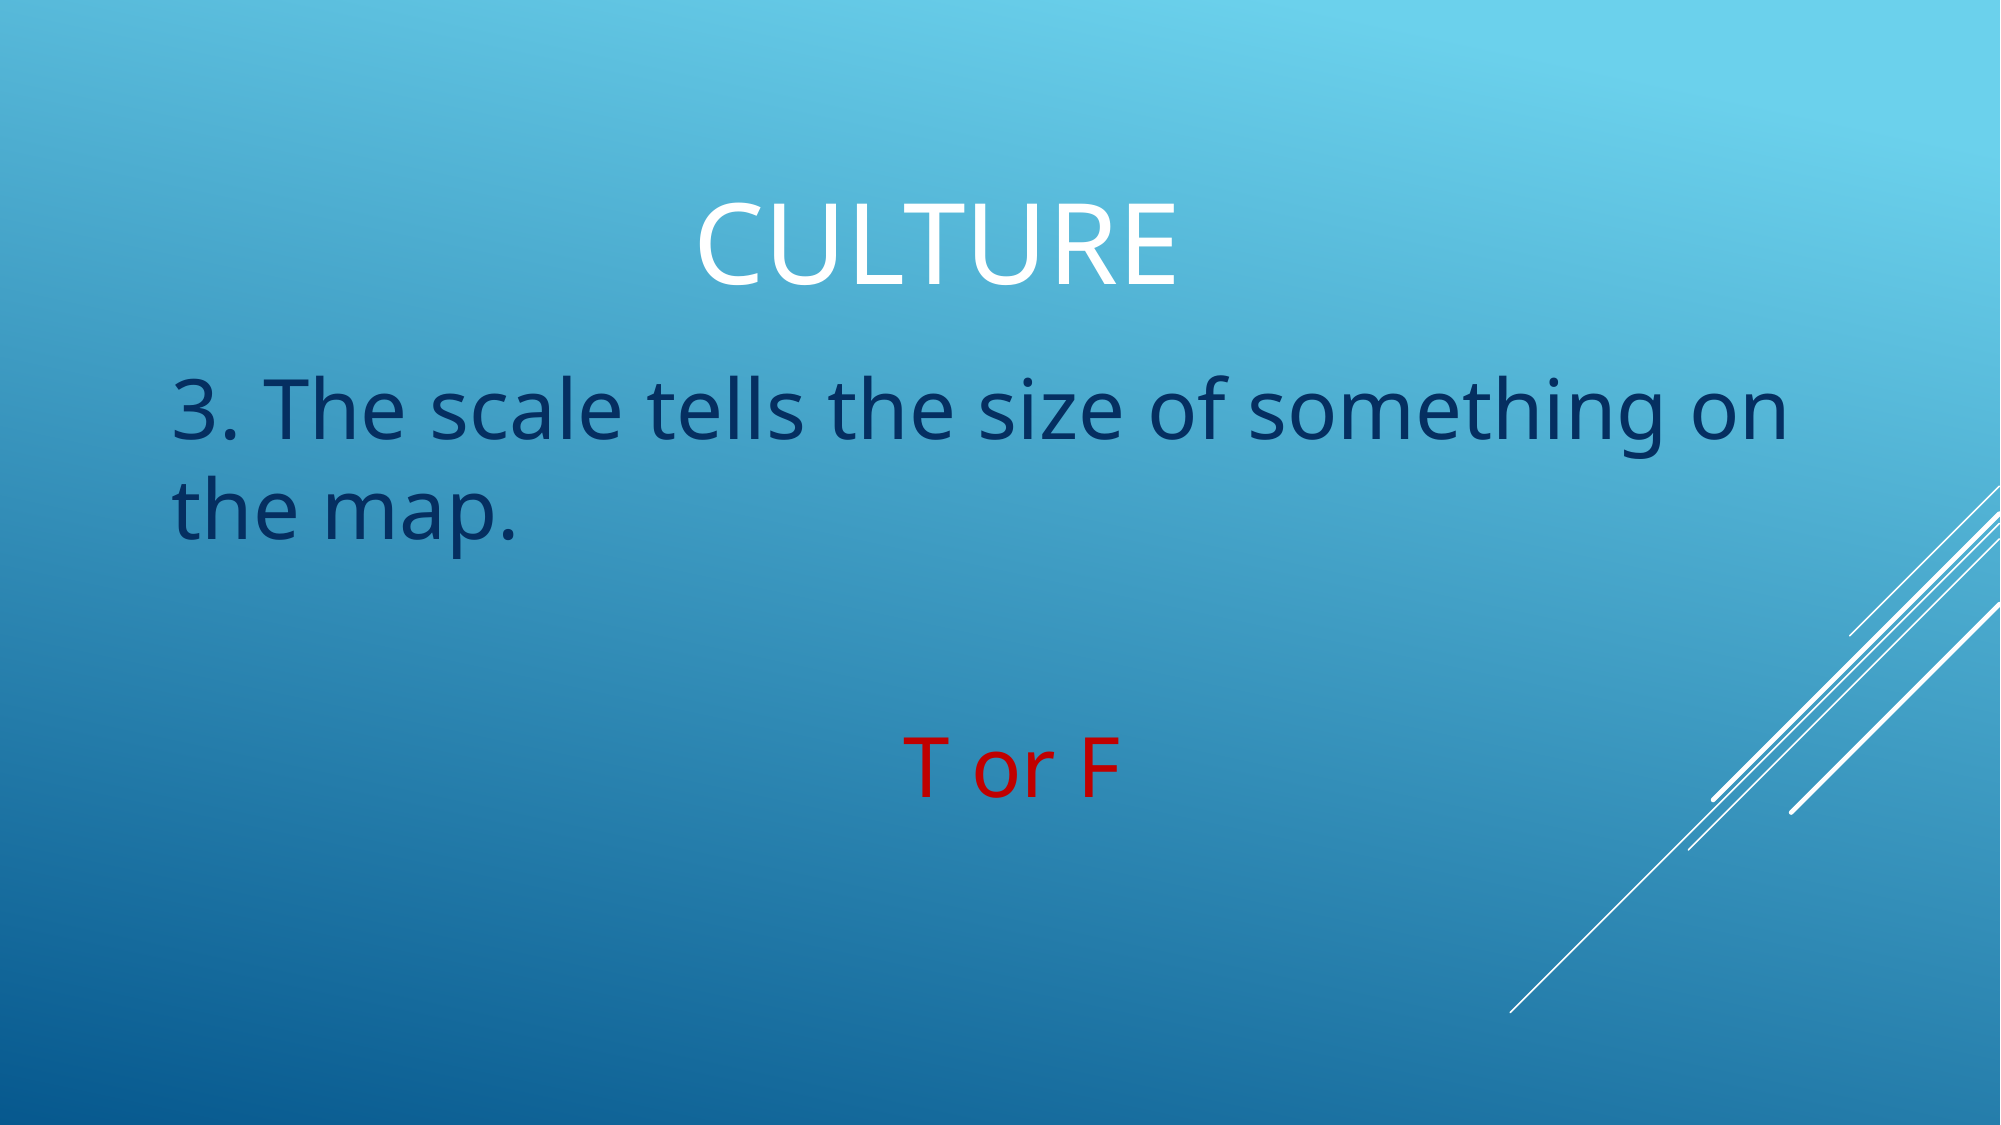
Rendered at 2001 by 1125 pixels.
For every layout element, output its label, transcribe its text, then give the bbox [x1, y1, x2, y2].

list 3. The scale tells the size of something on the map. T or F [156, 348, 1869, 984]
title Culture [112, 112, 1763, 367]
